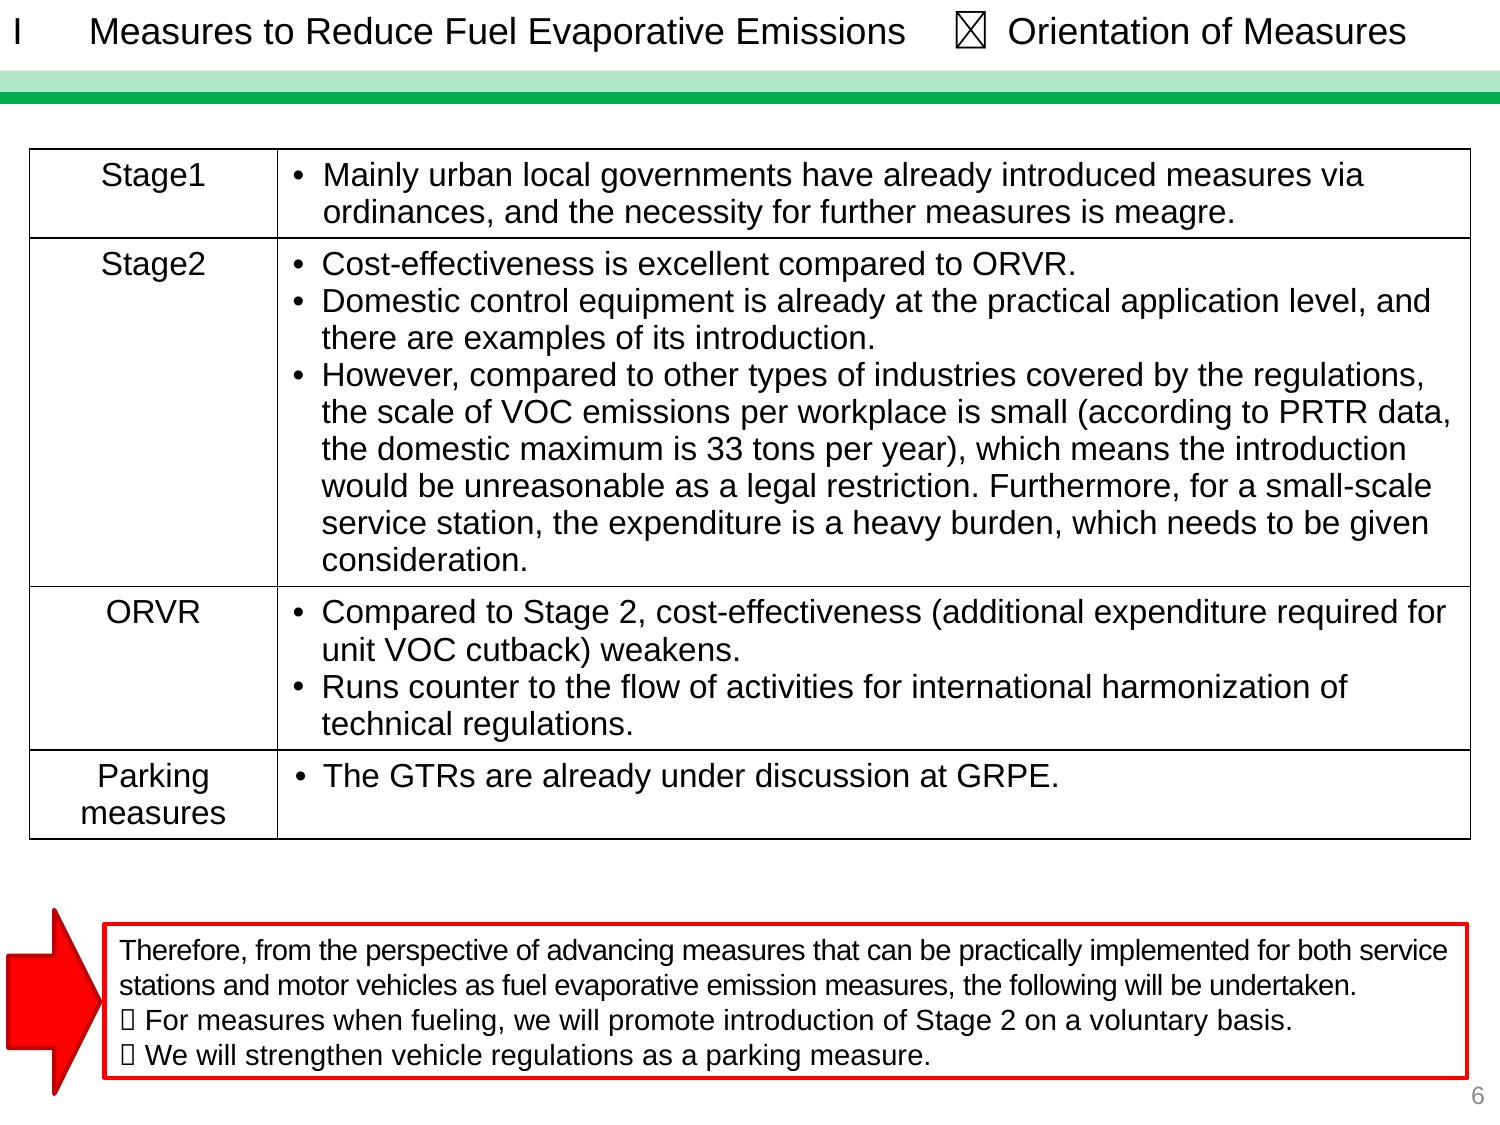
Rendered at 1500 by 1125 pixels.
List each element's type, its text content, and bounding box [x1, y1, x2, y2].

table_header Stage1 [30, 150, 277, 237]
text_box I Measures to Reduce Fuel Evaporative Emissions  Orientation of Measures [0, 0, 1500, 60]
table_cell The GTRs are already under discussion at GRPE. [278, 751, 1470, 838]
table_cell Stage2 [30, 239, 277, 586]
slide_number 6 [1149, 1065, 1500, 1125]
text_box Therefore, from the perspective of advancing measures that can be practically implemented for both service stations and motor vehicles as fuel evaporative emission measures, the following will be undertaken.  For measures when fueling, we will promote introduction of Stage 2 on a voluntary basis.  We will strengthen vehicle regulations as a parking measure. [102, 922, 1469, 1080]
table_header Mainly urban local governments have already introduced measures via ordinances, and the necessity for further measures is meagre. [278, 150, 1470, 237]
table_cell ORVR [30, 587, 277, 749]
table_cell Cost-effectiveness is excellent compared to ORVR. Domestic control equipment is already at the practical application level, and there are examples of its introduction. However, compared to other types of industries covered by the regulations, the scale of VOC emissions per workplace is small (according to PRTR data, the domestic maximum is 33 tons per year), which means the introduction would be unreasonable as a legal restriction. Furthermore, for a small-scale service station, the expenditure is a heavy burden, which needs to be given consideration. [278, 239, 1470, 586]
table_cell Compared to Stage 2, cost-effectiveness (additional expenditure required for unit VOC cutback) weakens. Runs counter to the flow of activities for international harmonization of technical regulations. [278, 587, 1470, 749]
text_box [6, 907, 102, 1097]
table_cell Parking measures [30, 751, 277, 838]
